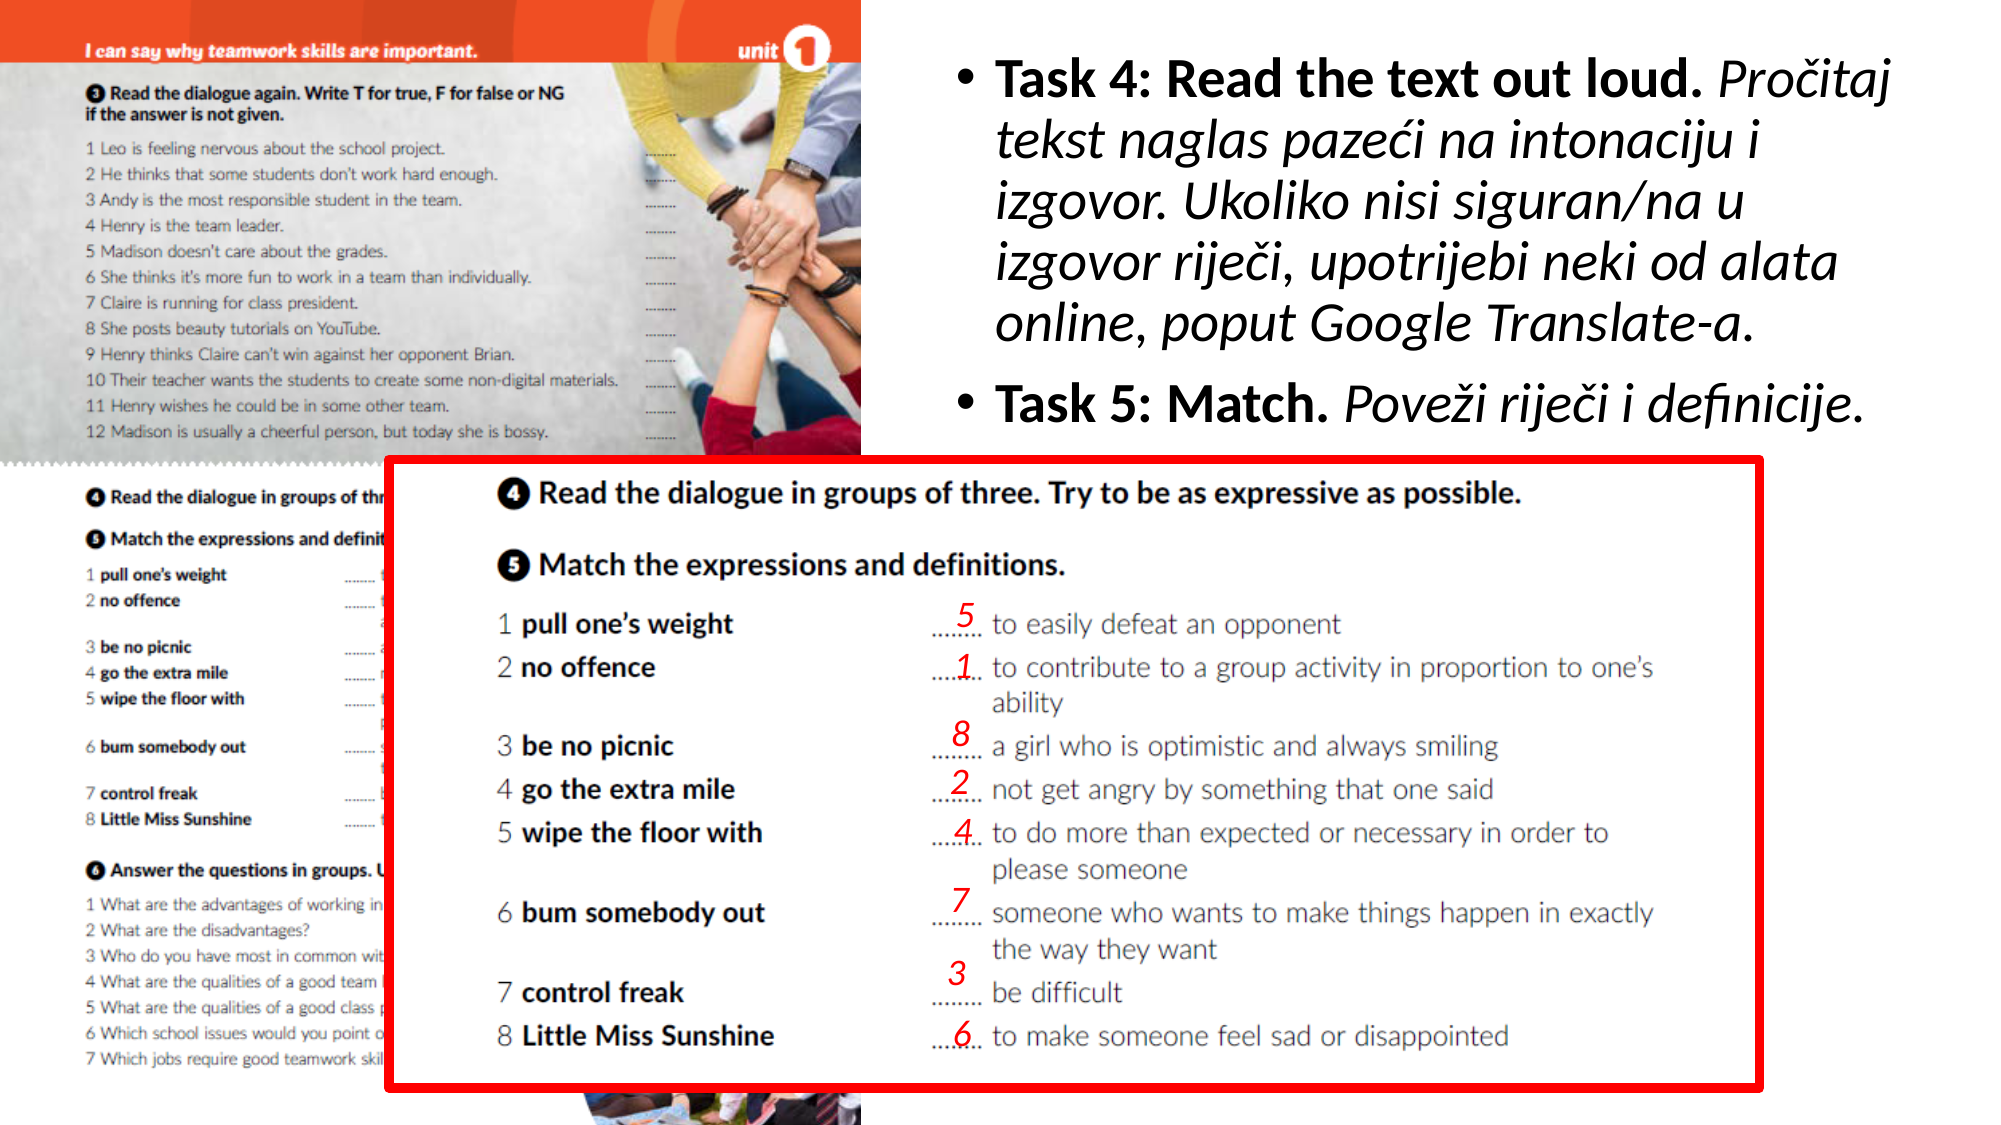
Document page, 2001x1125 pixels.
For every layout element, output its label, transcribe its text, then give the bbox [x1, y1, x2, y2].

list Task 4: Read the text out loud. Pročitaj tekst naglas pazeći na intonaciju i izgovor. Ukoliko nisi siguran/na u izgovor riječi, upotrijebi neki od alata online, poput Google Translate-a. Task 5: Match. Poveži riječi i definicije. [940, 41, 1935, 450]
picture [0, 0, 1755, 1125]
